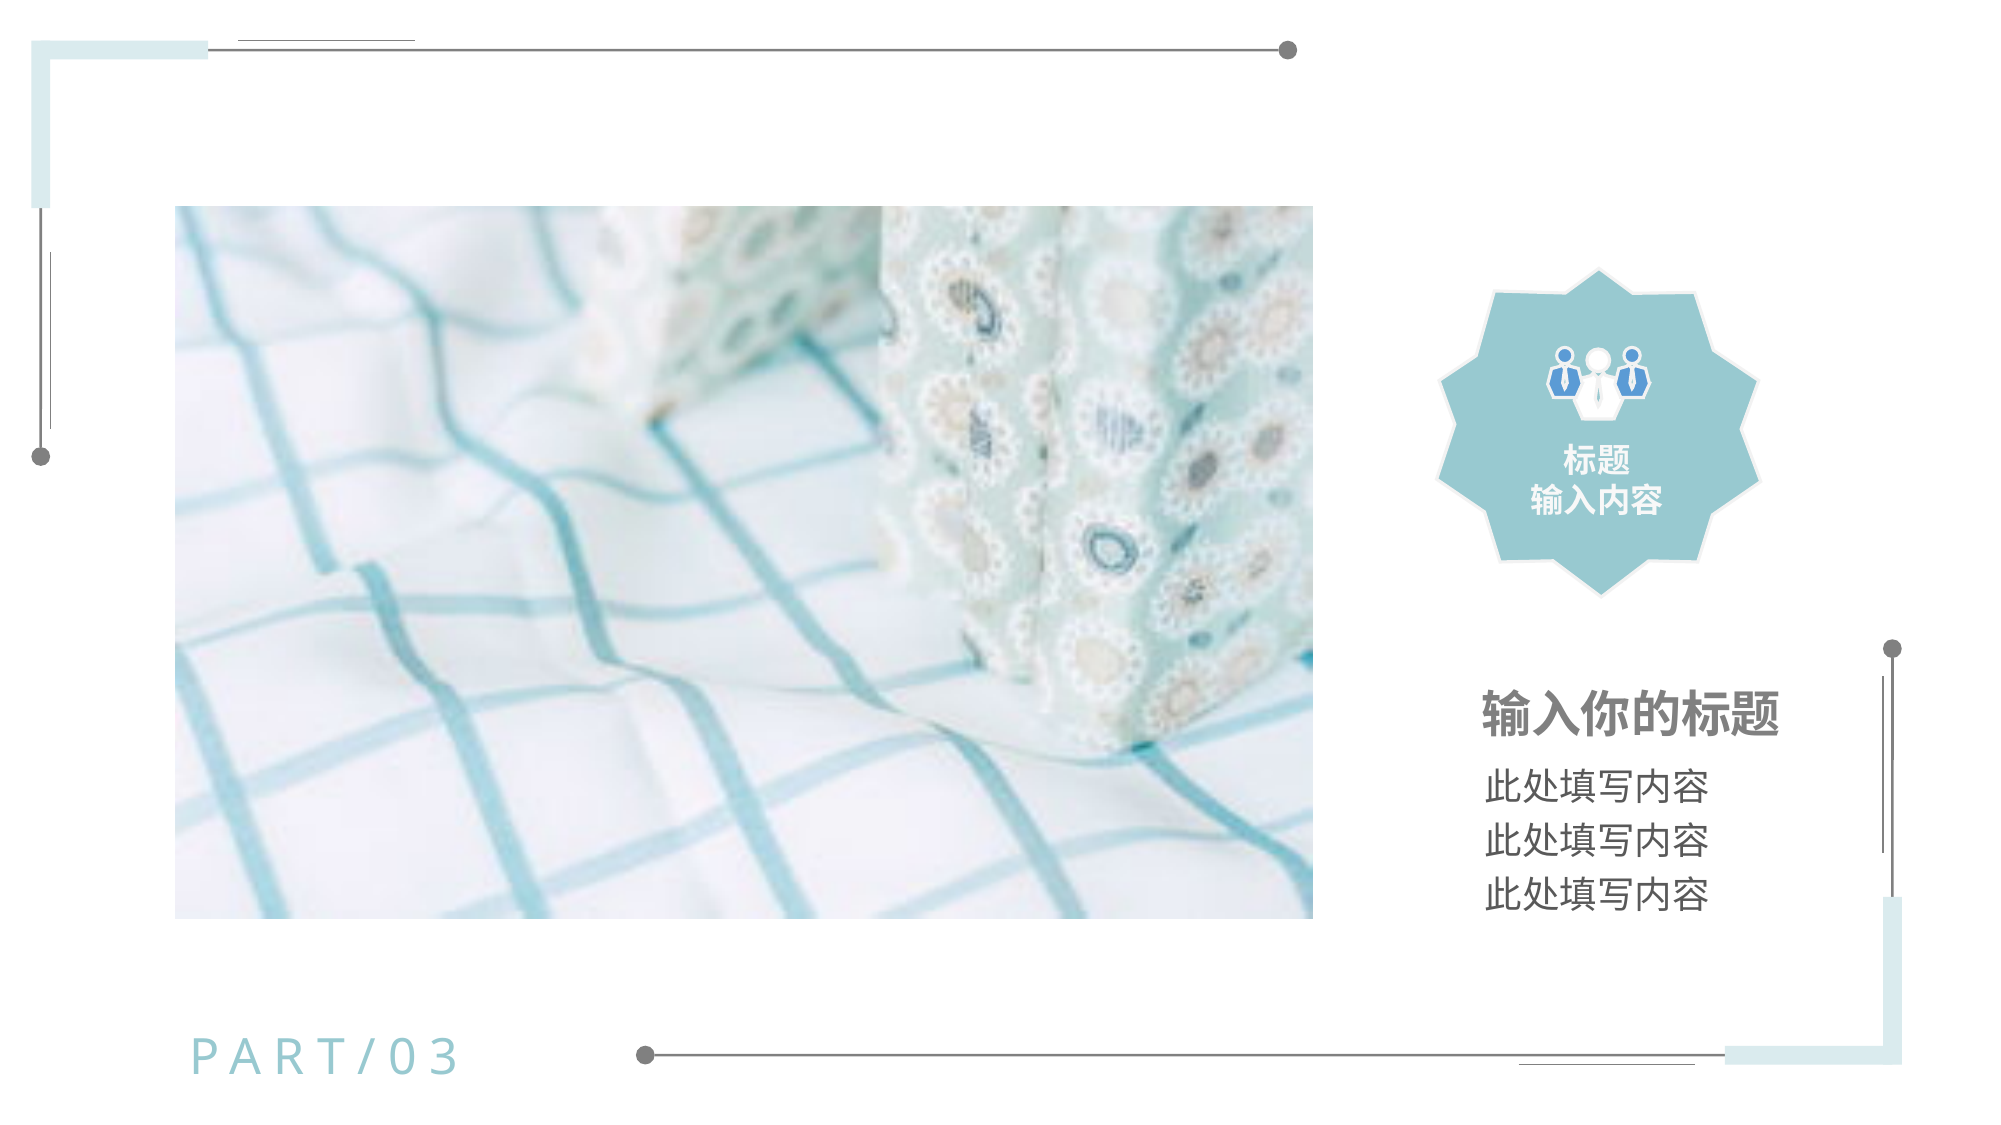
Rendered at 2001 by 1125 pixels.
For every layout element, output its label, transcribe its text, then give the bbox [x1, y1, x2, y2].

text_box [1434, 261, 1762, 594]
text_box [31, 40, 1298, 466]
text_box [635, 639, 1902, 1065]
picture [175, 206, 1313, 919]
text_box PART/03 [40, 985, 607, 1125]
